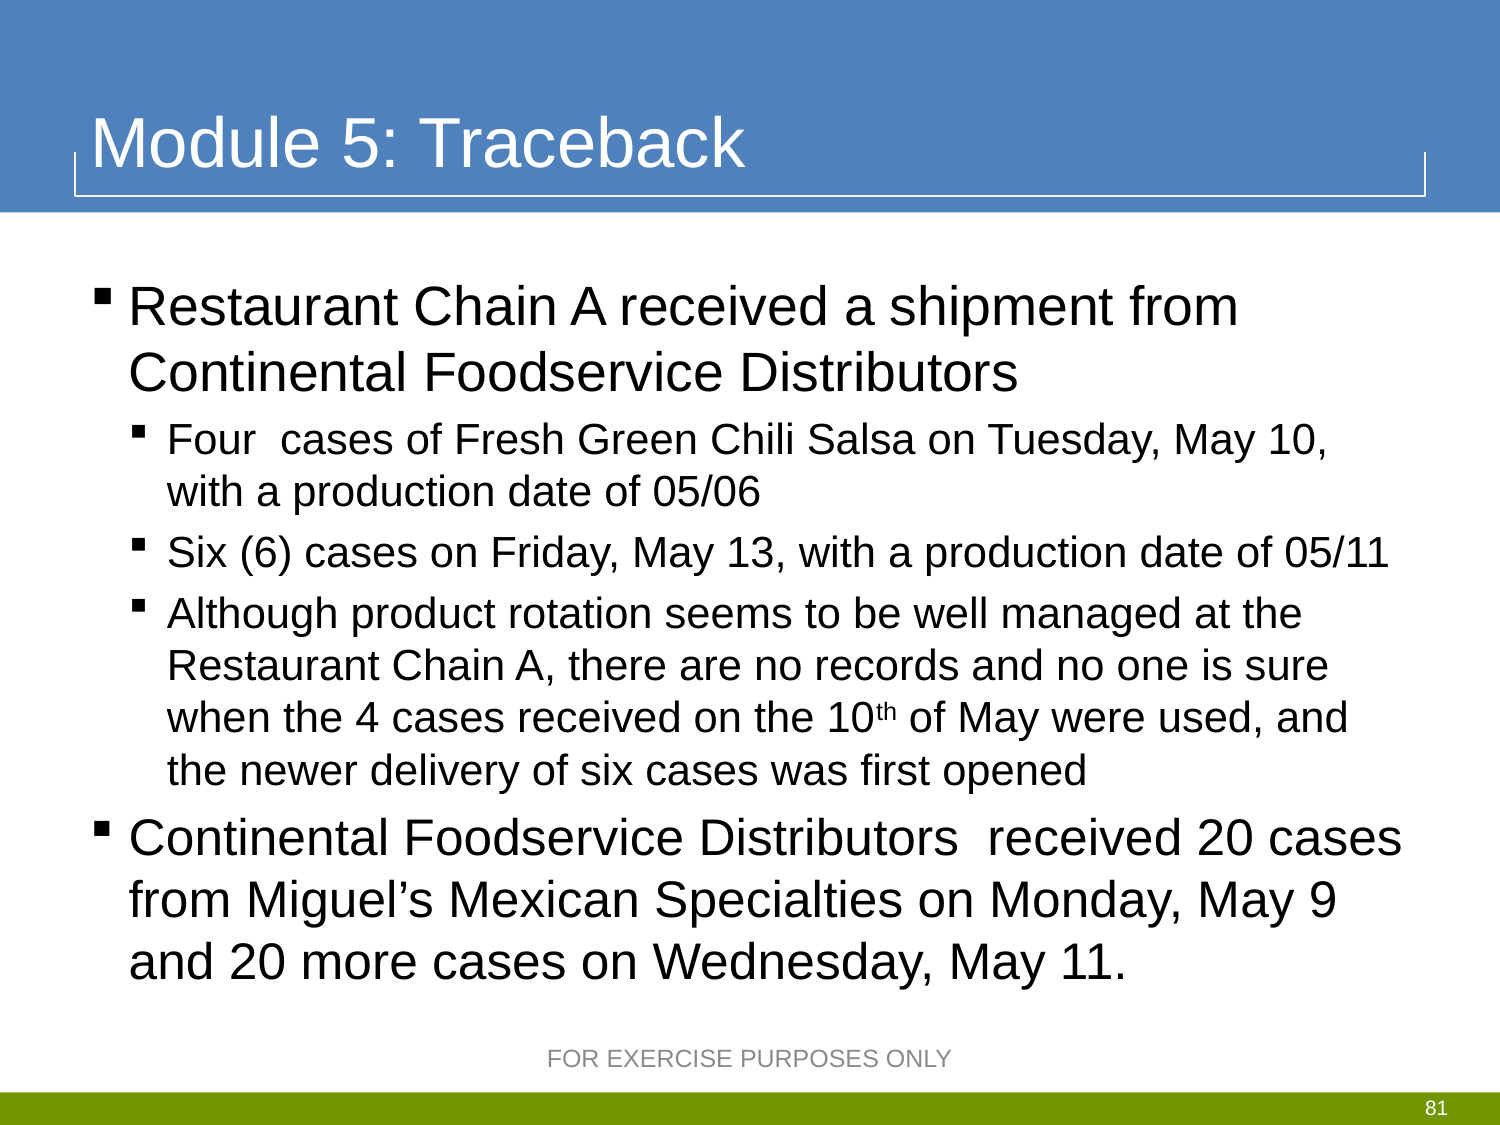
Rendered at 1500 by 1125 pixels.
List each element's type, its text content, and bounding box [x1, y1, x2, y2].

list Restaurant Chain A received a shipment from Continental Foodservice Distributors Four cases of Fresh Green Chili Salsa on Tuesday, May 10, with a production date of 05/06 Six (6) cases on Friday, May 13, with a production date of 05/11 Although product rotation seems to be well managed at the Restaurant Chain A, there are no records and no one is sure when the 4 cases received on the 10th of May were used, and the newer delivery of six cases was first opened Continental Foodservice Distributors received 20 cases from Miguel’s Mexican Specialties on Monday, May 9 and 20 more cases on Wednesday, May 11. [74, 262, 1426, 1006]
footer FOR EXERCISE PURPOSES ONLY [512, 1042, 988, 1103]
title Module 5: Traceback [74, 44, 1426, 233]
